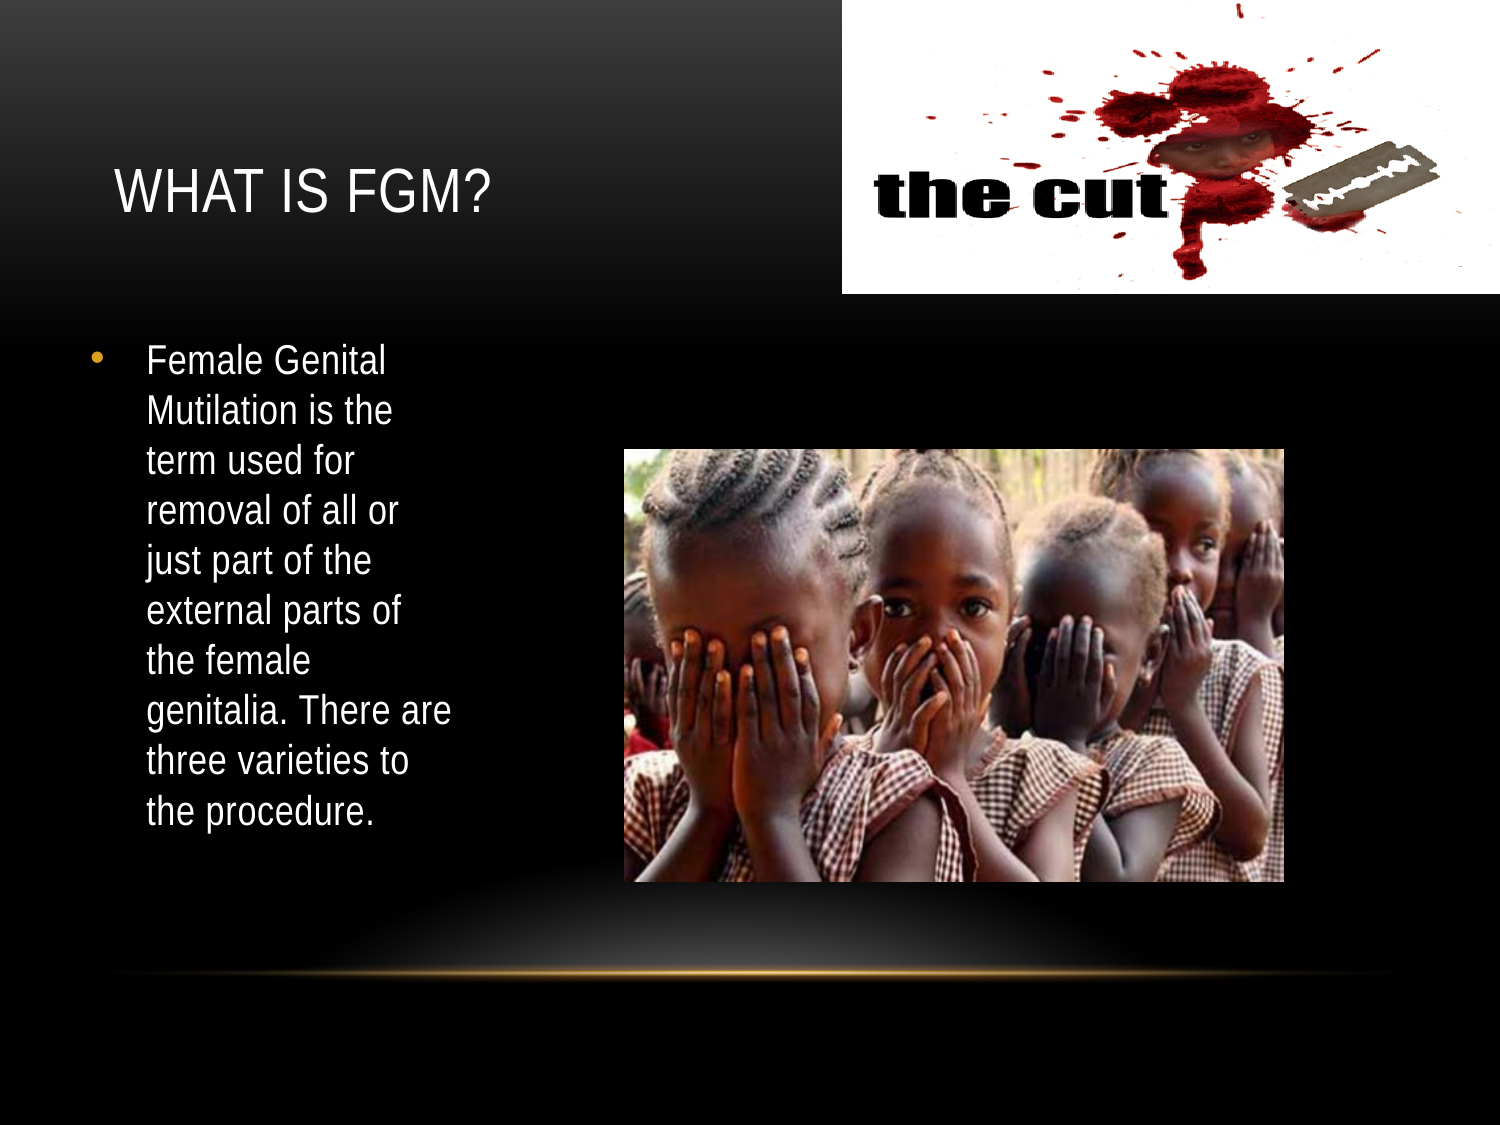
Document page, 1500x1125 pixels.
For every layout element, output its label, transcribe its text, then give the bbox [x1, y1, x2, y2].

list Female Genital Mutilation is the term used for removal of all or just part of the external parts of the female genitalia. There are three varieties to the procedure. [75, 324, 475, 1100]
picture [0, 0, 1500, 1125]
title What is FGM? [99, 45, 836, 233]
